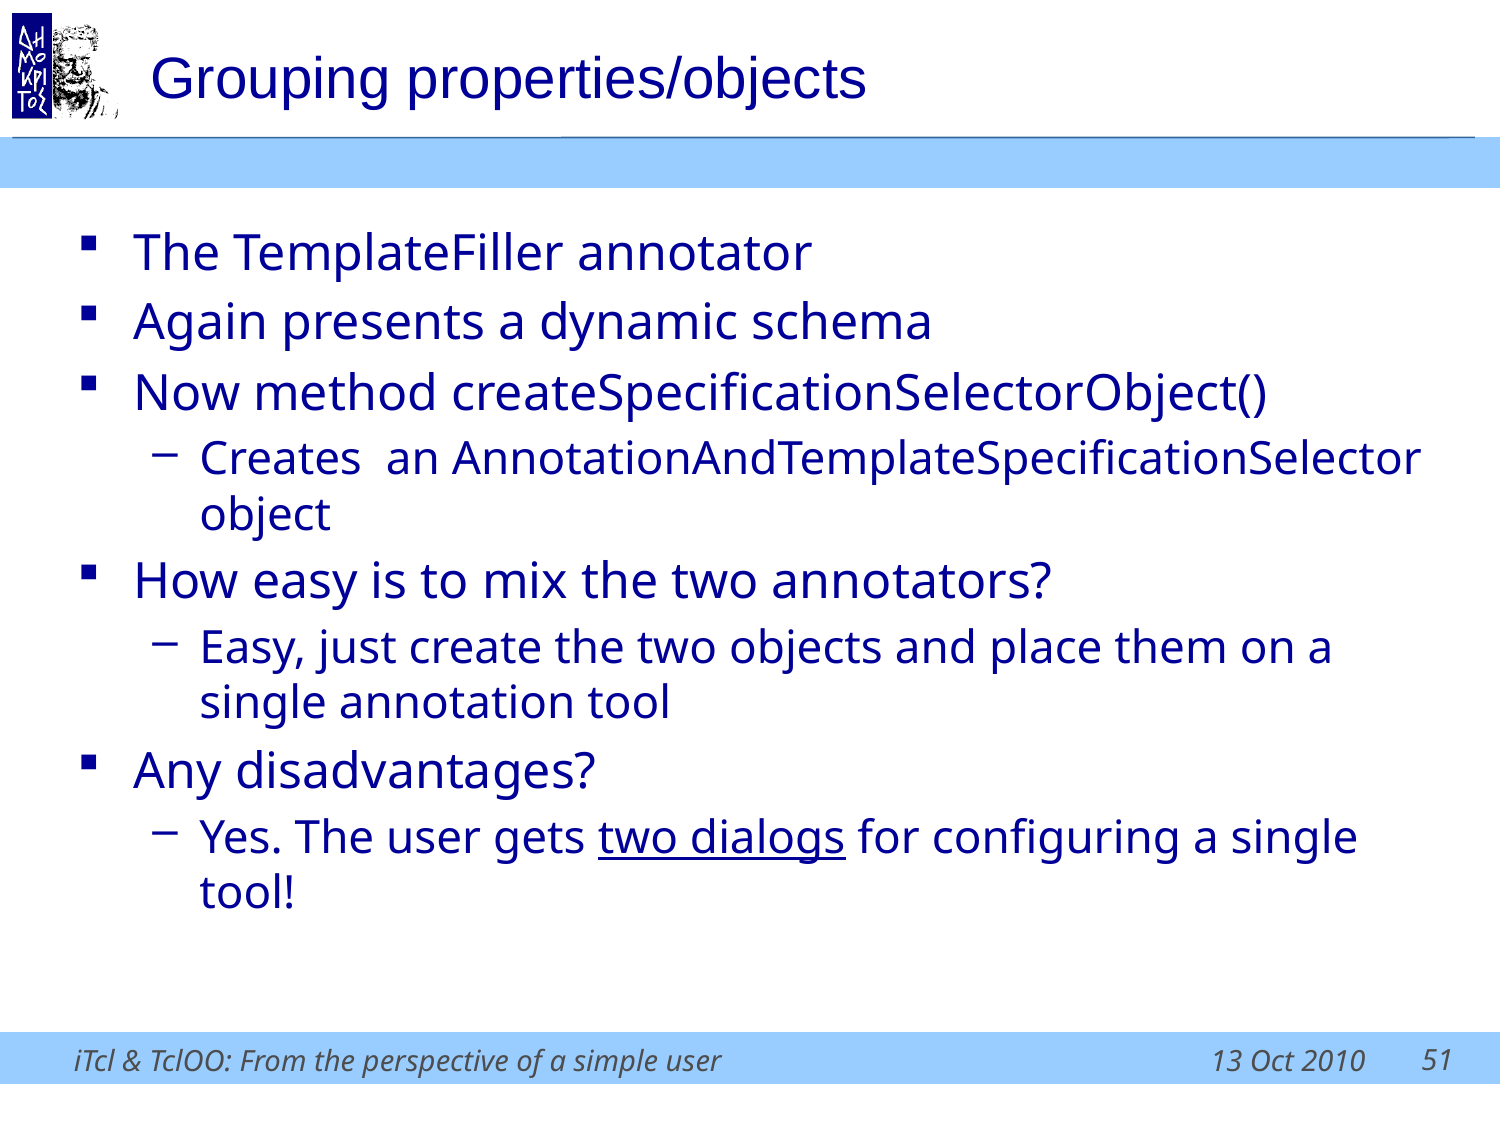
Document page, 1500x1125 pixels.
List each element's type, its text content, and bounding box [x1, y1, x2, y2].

slide_number 51 [1399, 1033, 1476, 1084]
list The TemplateFiller annotator Again presents a dynamic schema Now method createSpecificationSelectorObject() Creates an AnnotationAndTemplateSpecificationSelector object How easy is to mix the two annotators? Easy, just create the two objects and place them on a single annotation tool Any disadvantages? Yes. The user gets two dialogs for configuring a single tool! [62, 212, 1438, 1001]
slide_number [1190, 1034, 1381, 1086]
picture [11, 13, 118, 120]
footer iTcl & TclOO: From the perspective of a simple user [58, 1034, 1190, 1086]
title Grouping properties/objects [135, 12, 1476, 138]
